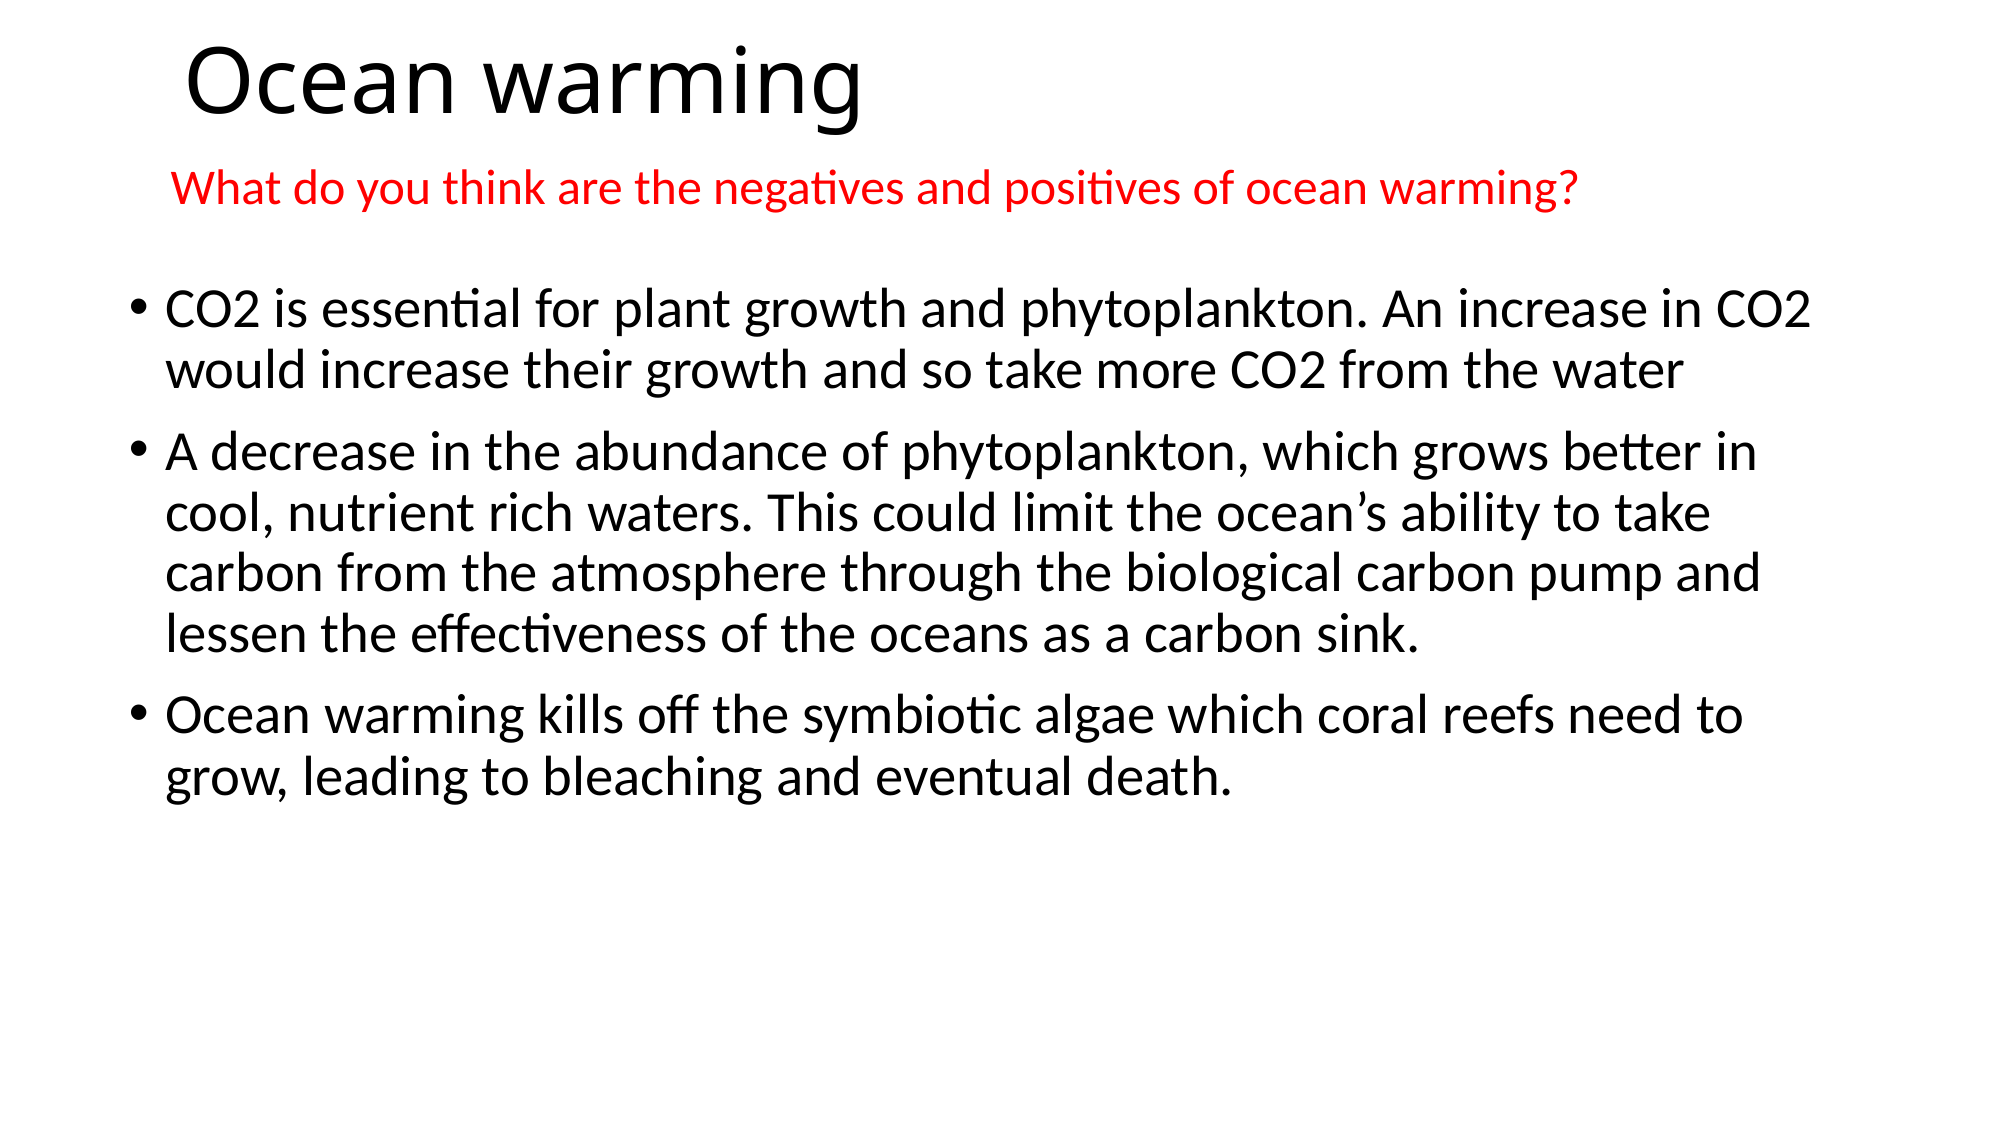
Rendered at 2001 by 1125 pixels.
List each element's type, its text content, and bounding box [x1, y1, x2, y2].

text_box What do you think are the negatives and positives of ocean warming? [155, 146, 1777, 222]
title Ocean warming [168, 0, 1894, 168]
list CO2 is essential for plant growth and phytoplankton. An increase in CO2 would increase their growth and so take more CO2 from the water A decrease in the abundance of phytoplankton, which grows better in cool, nutrient rich waters. This could limit the ocean’s ability to take carbon from the atmosphere through the biological carbon pump and lessen the effectiveness of the oceans as a carbon sink. Ocean warming kills off the symbiotic algae which coral reefs need to grow, leading to bleaching and eventual death. [113, 271, 1839, 862]
